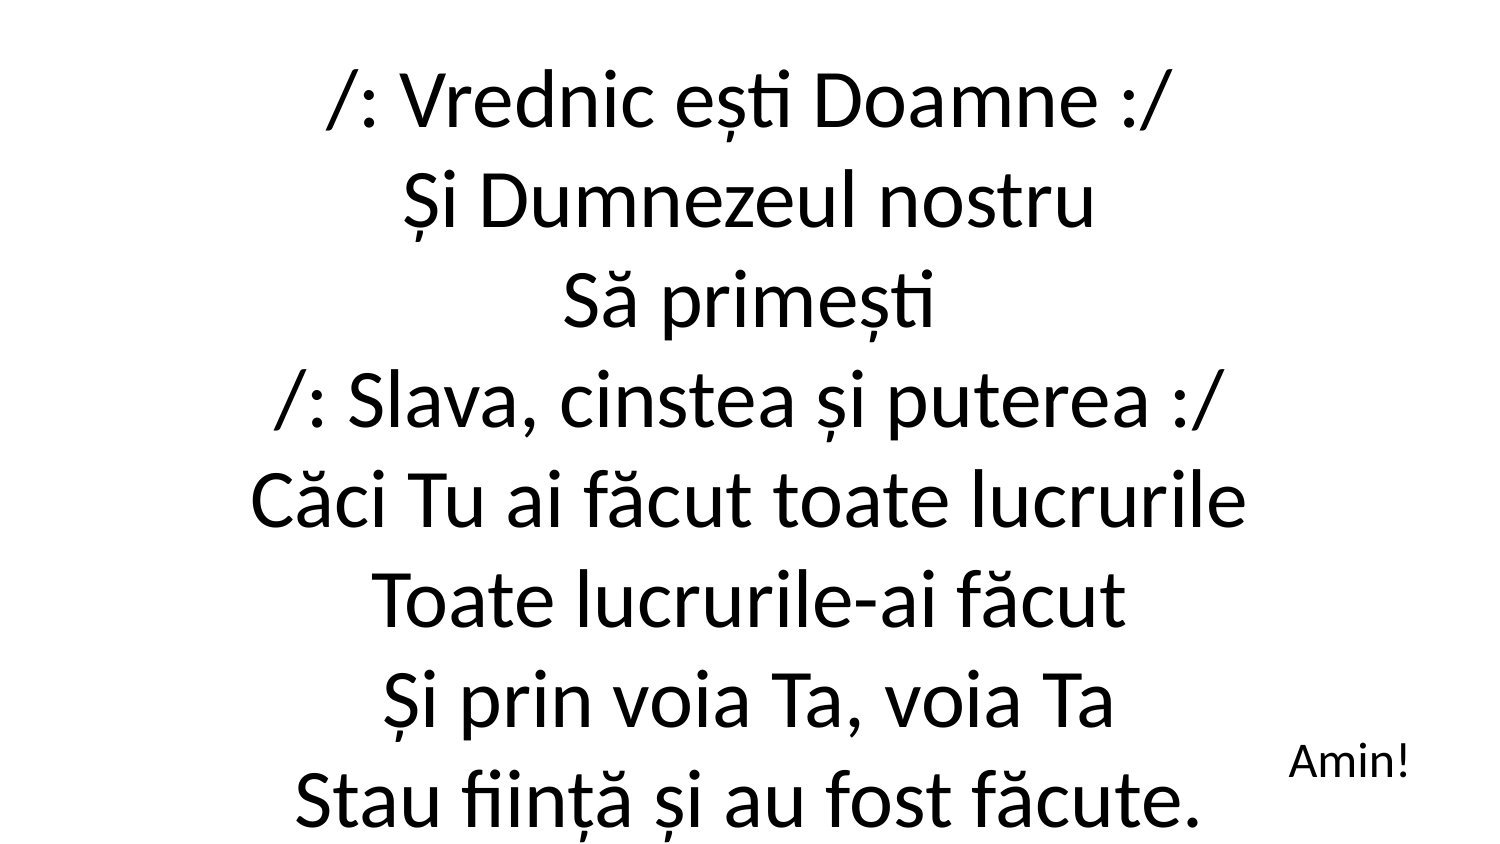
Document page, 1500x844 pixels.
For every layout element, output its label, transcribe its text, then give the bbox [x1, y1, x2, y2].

text_box /: Vrednic ești Doamne :/ Și Dumnezeul nostru Să primești /: Slava, cinstea și puterea :/ Căci Tu ai făcut toate lucrurile Toate lucrurile-ai făcut Și prin voia Ta, voia Ta Stau ființă și au fost făcute. [235, 0, 1265, 844]
text_box Amin! [1273, 674, 1427, 795]
